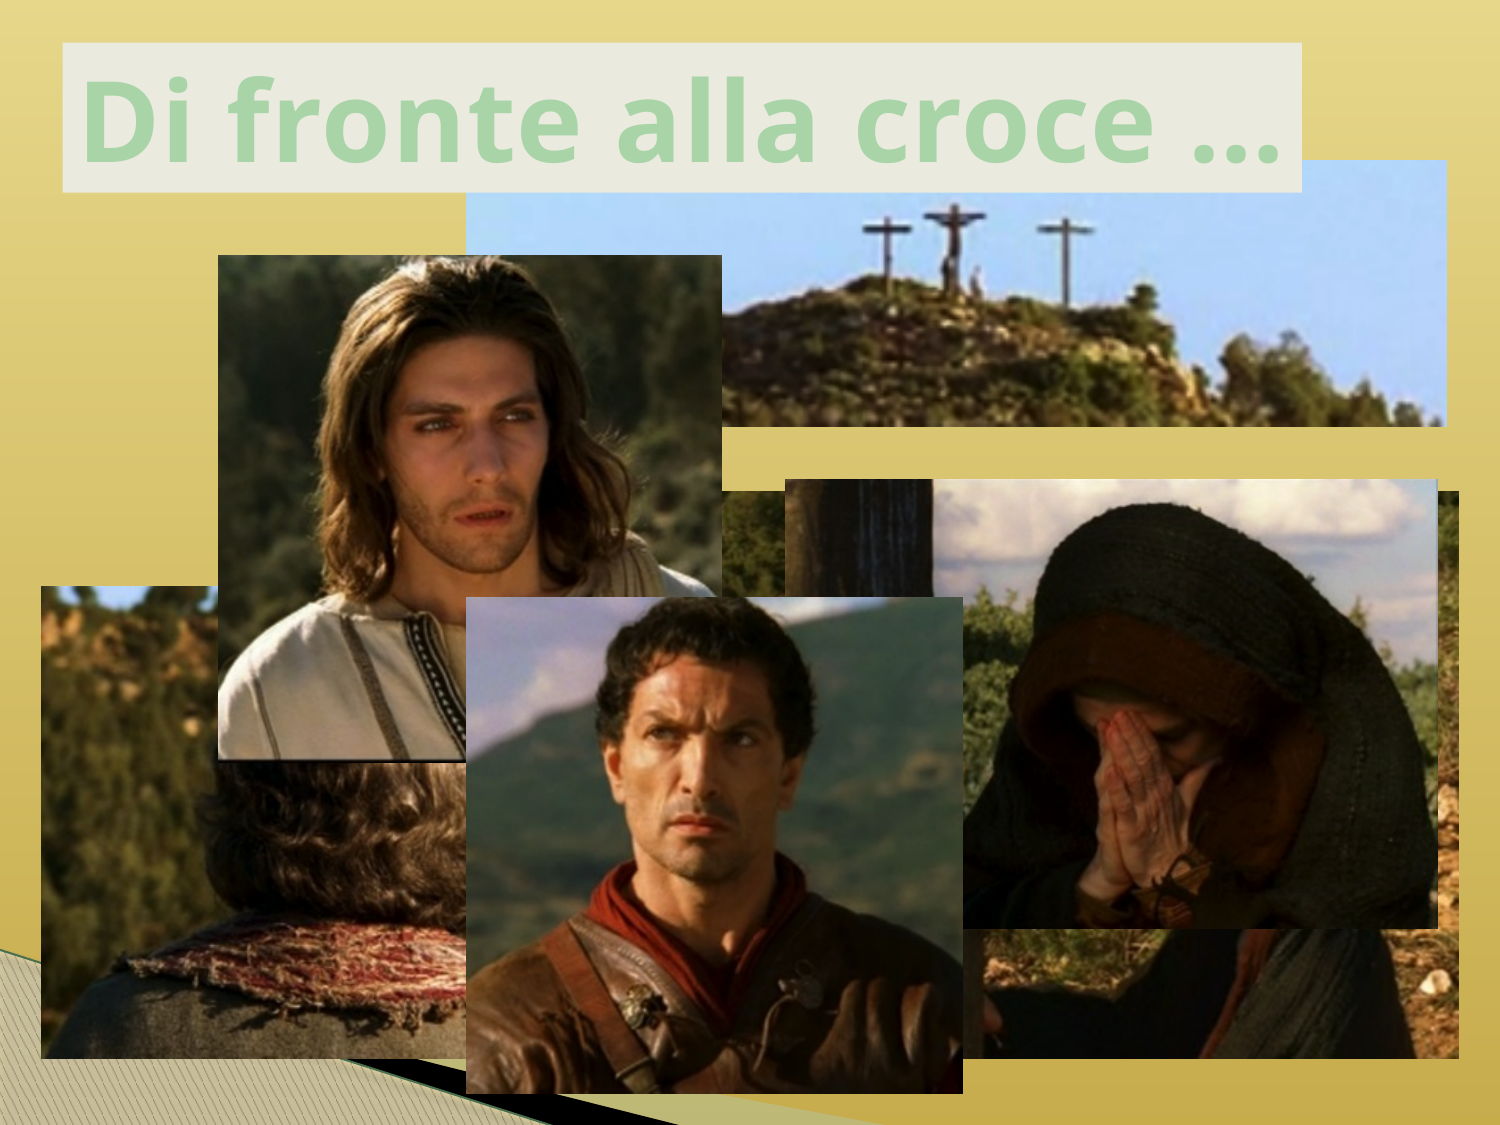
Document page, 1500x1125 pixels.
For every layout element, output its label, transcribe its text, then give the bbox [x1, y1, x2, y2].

picture [41, 160, 1459, 1095]
text_box Di fronte alla croce … [62, 42, 1302, 193]
